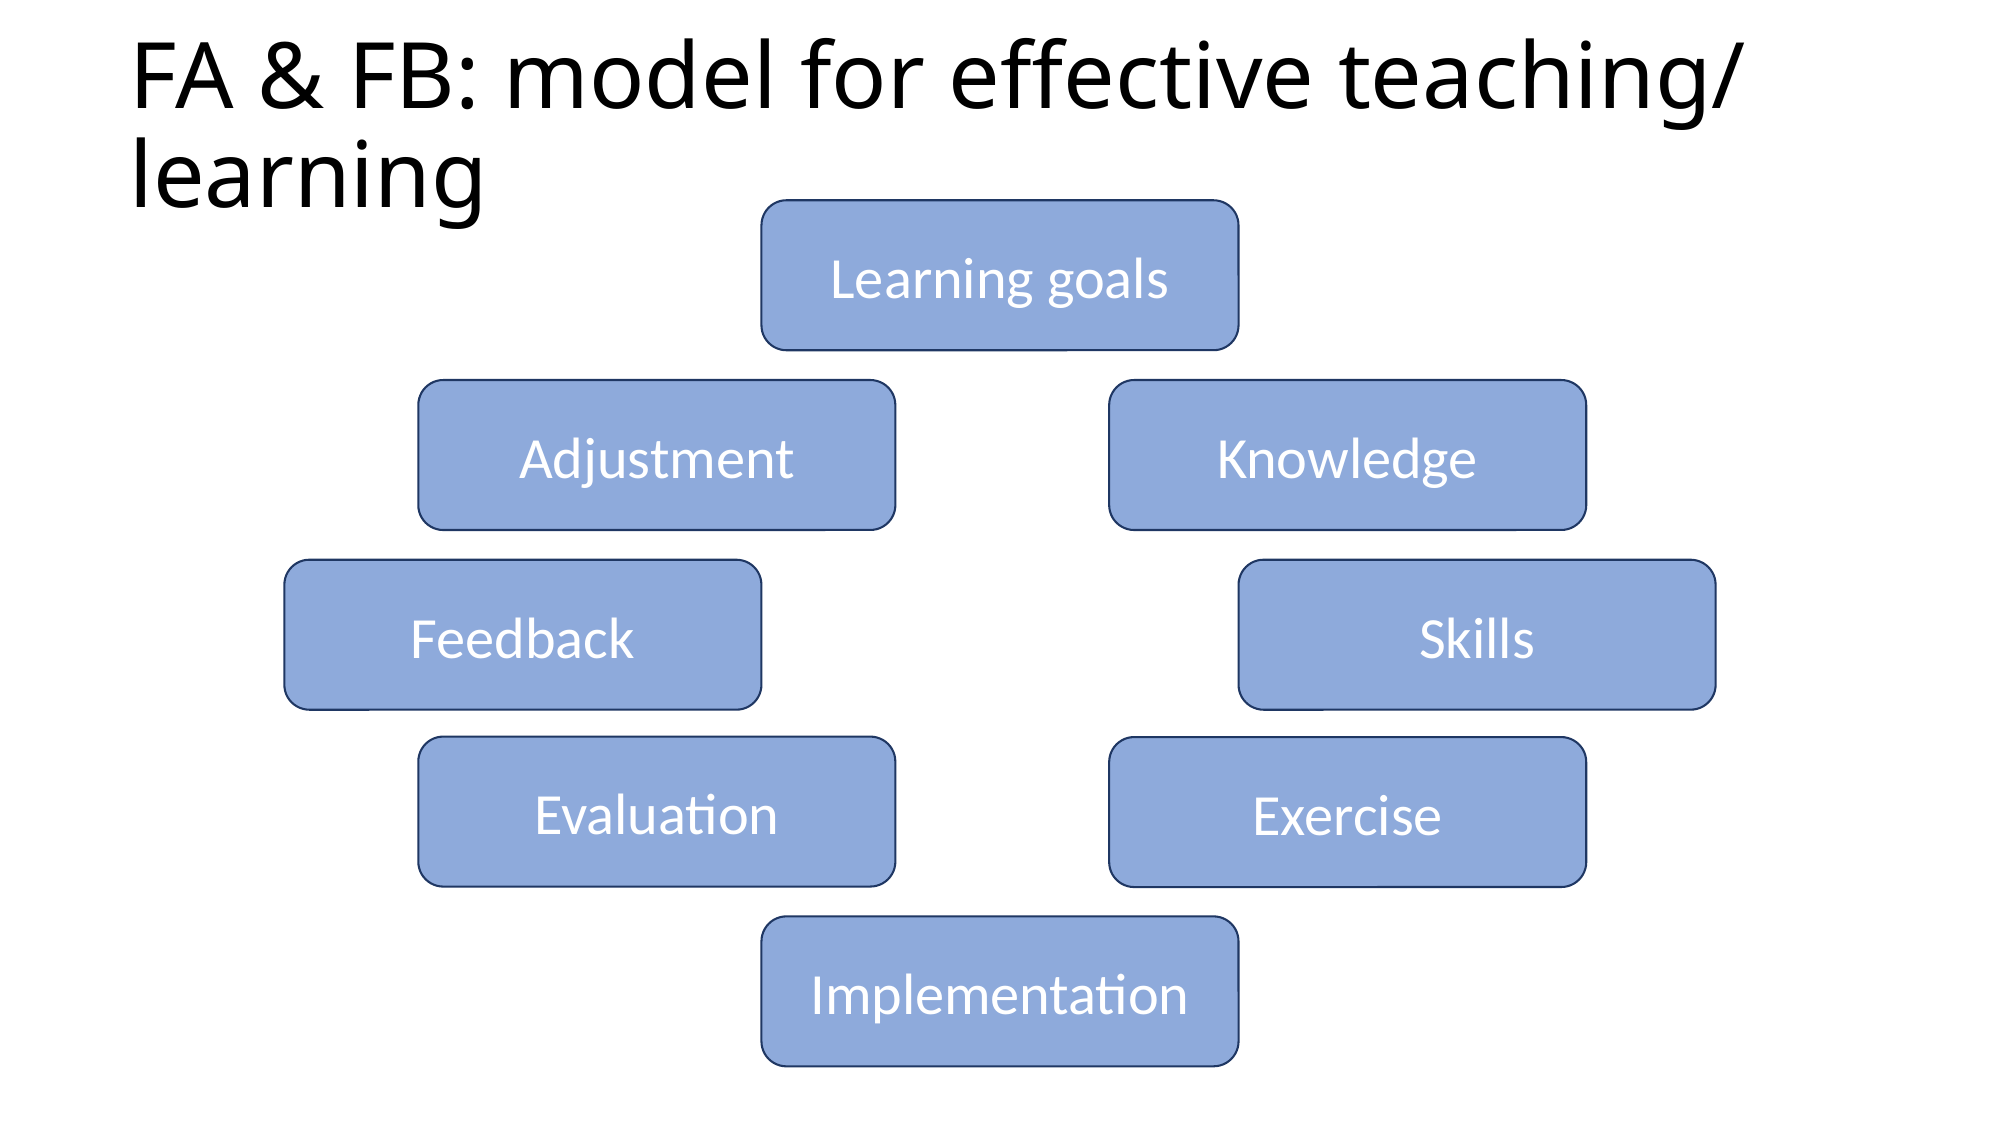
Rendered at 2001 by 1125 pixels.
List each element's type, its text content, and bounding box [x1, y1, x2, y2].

text_box Skills [1238, 559, 1716, 710]
title FA & FB: model for effective teaching/ learning [114, 19, 1863, 238]
text_box [472, 360, 2000, 434]
text_box Evaluation [418, 736, 896, 887]
text_box Adjustment [418, 380, 896, 531]
text_box Feedback [284, 559, 762, 710]
text_box Knowledge [1109, 434, 1587, 531]
text_box Exercise [1109, 737, 1587, 888]
text_box Implementation [761, 916, 1239, 1067]
text_box Learning goals [761, 200, 1239, 284]
text_box [472, 284, 2000, 359]
